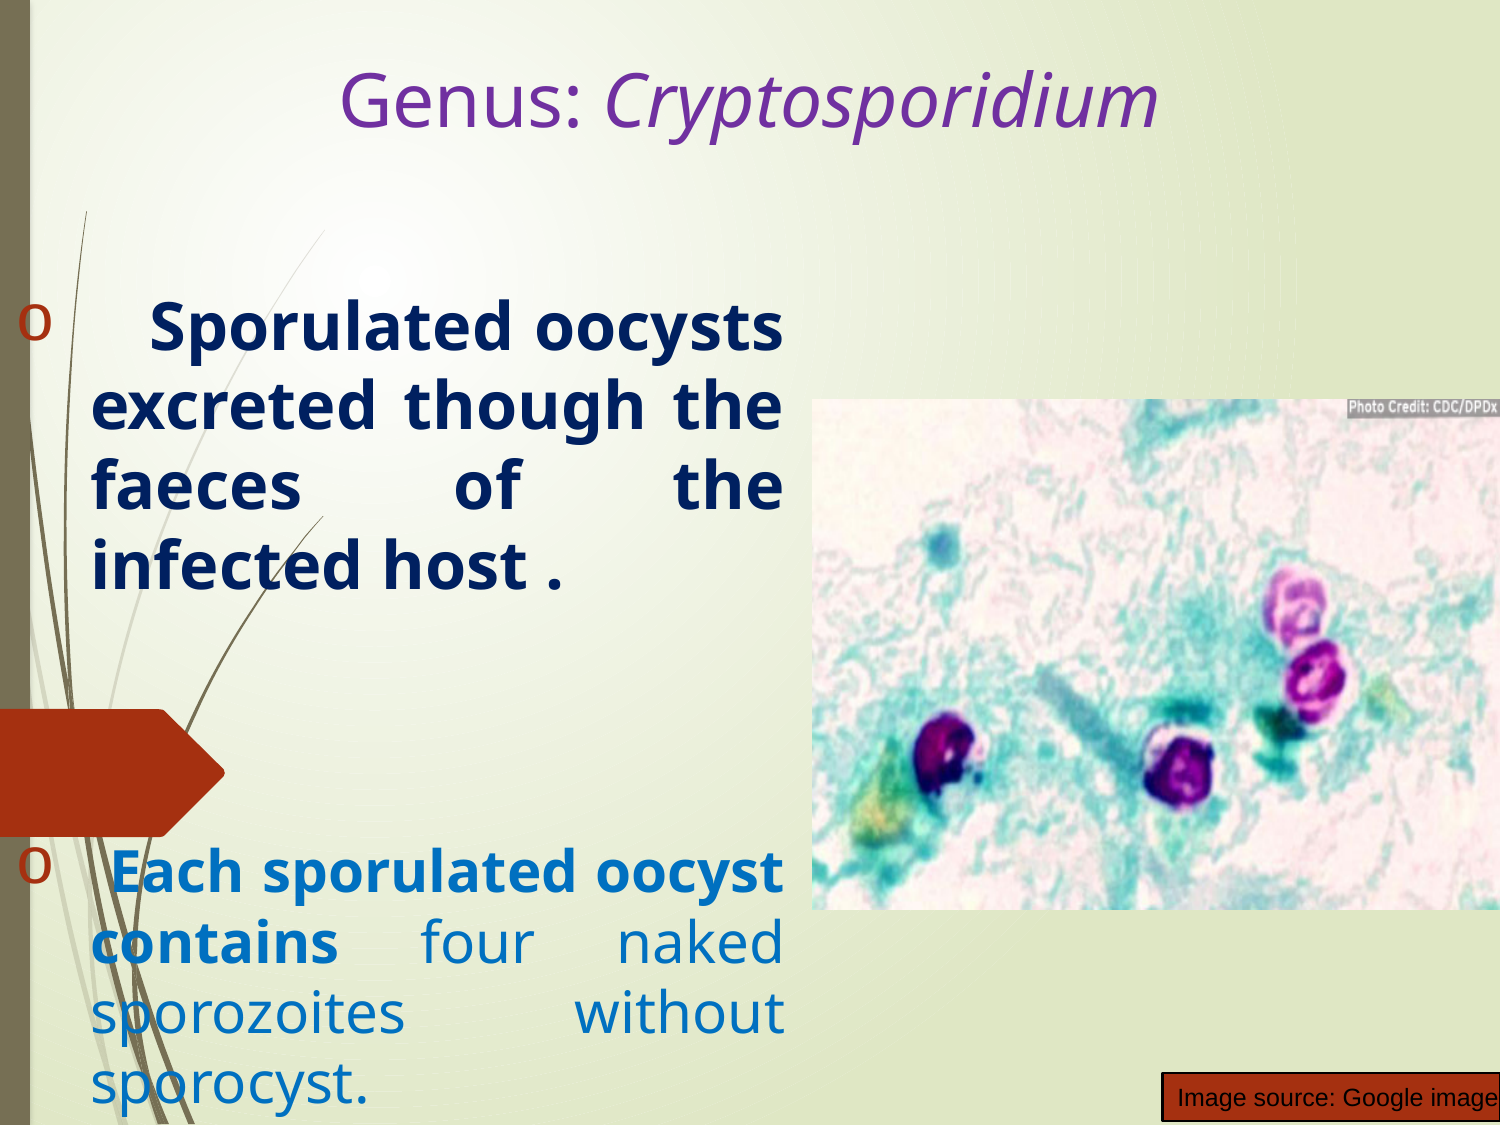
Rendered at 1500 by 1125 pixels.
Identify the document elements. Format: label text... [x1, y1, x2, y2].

title Genus: Cryptosporidium [0, 0, 1500, 150]
subtitle Sporulated oocysts excreted though the faeces of the infected host . Each sporulated oocyst contains four naked sporozoites without sporocyst. [0, 174, 800, 1125]
picture [812, 399, 1500, 910]
text_box Image source: Google image [1162, 1072, 1500, 1121]
